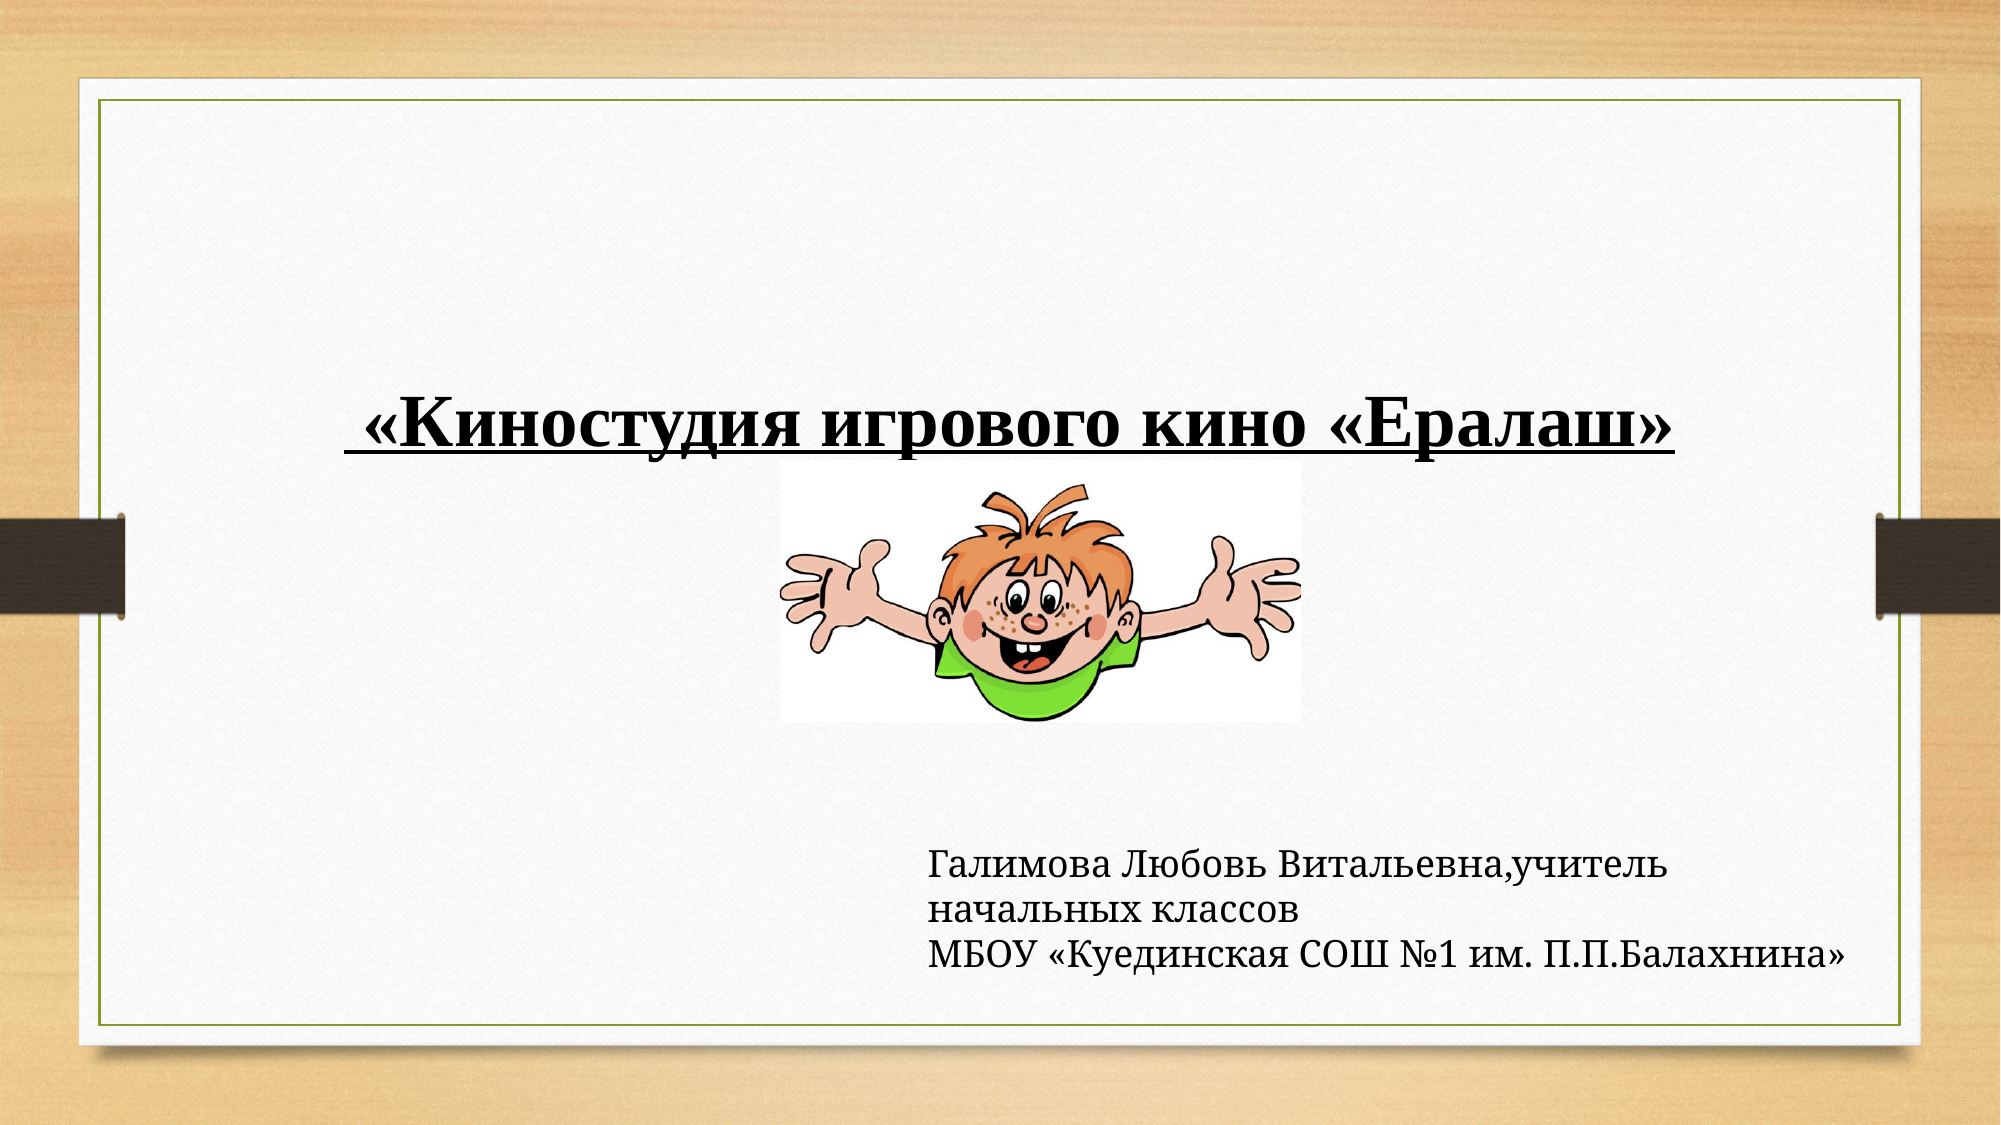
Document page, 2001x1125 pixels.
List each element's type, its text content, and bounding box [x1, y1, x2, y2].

text_box Галимова Любовь Витальевна,учитель начальных классов МБОУ «Куединская СОШ №1 им. П.П.Балахнина» [912, 832, 1888, 982]
picture [0, 0, 2001, 1125]
text_box «Киностудия игрового кино «Ералаш» [218, 350, 1801, 588]
